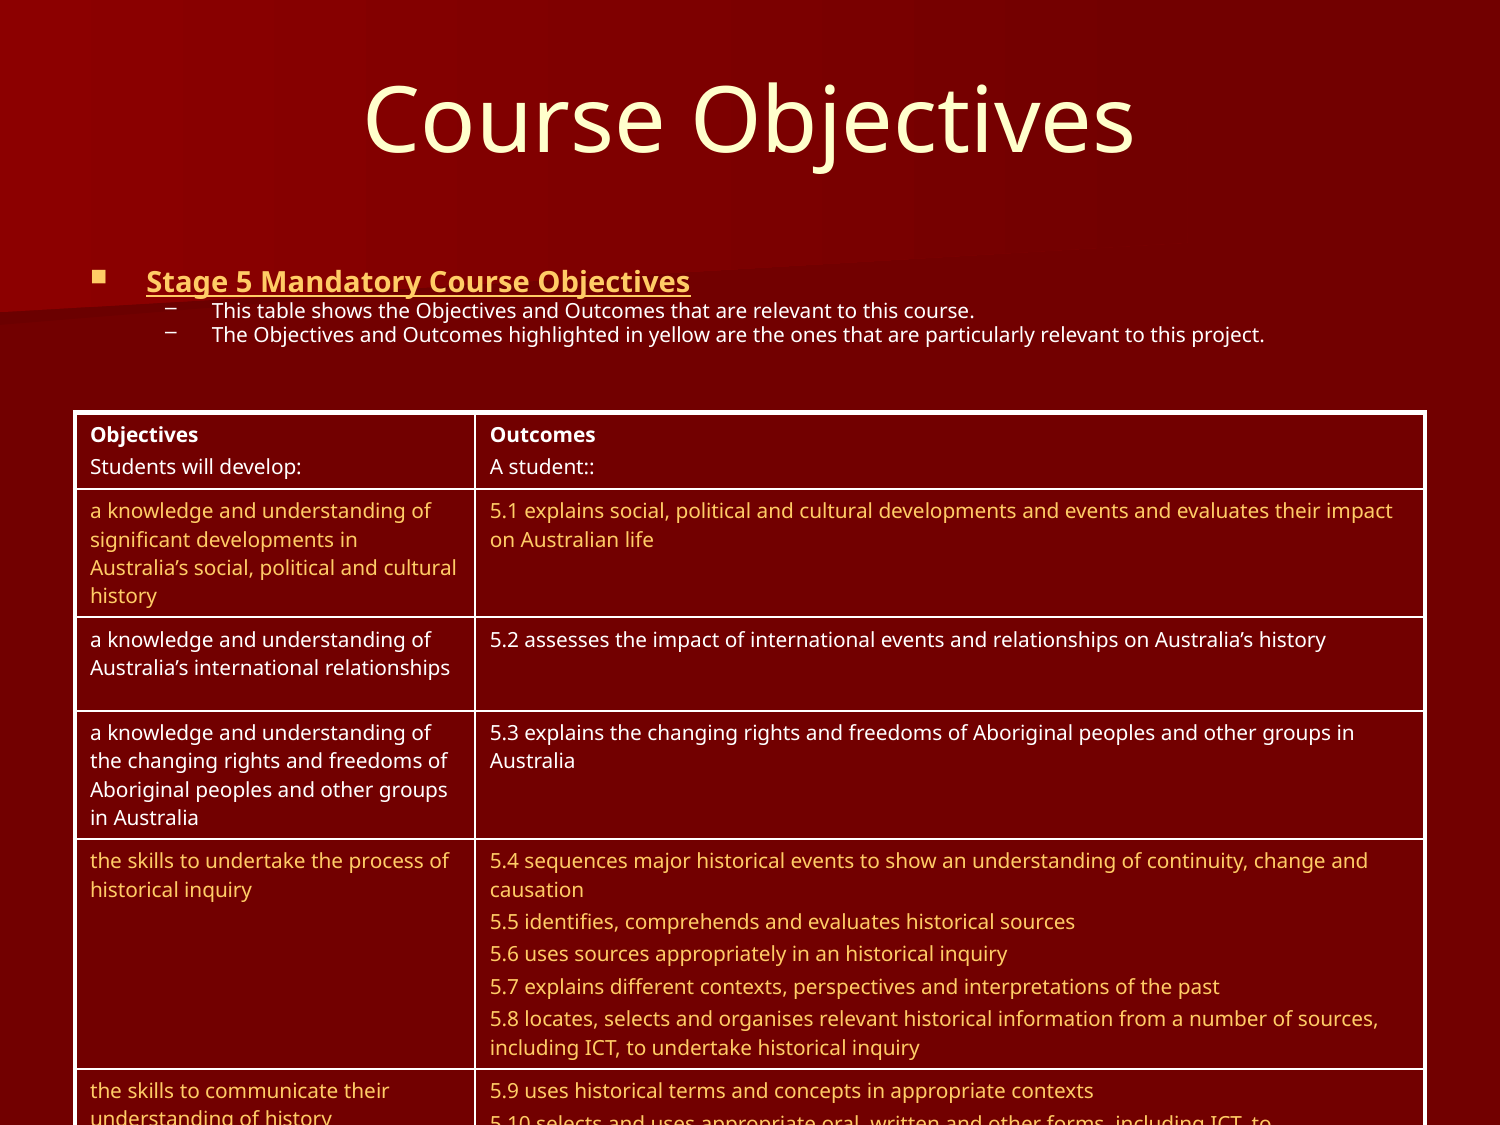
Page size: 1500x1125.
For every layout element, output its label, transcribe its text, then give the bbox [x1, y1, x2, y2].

table_cell the skills to undertake the process of historical inquiry [77, 840, 474, 1068]
table_cell a knowledge and understanding of Australia’s international relationships [77, 618, 474, 710]
table_header Outcomes A student:: [476, 415, 1423, 488]
list Stage 5 Mandatory Course Objectives This table shows the Objectives and Outcomes that are relevant to this course. The Objectives and Outcomes highlighted in yellow are the ones that are particularly relevant to this project. [74, 262, 1426, 387]
table_cell 5.2 assesses the impact of international events and relationships on Australia’s history [476, 618, 1423, 710]
table_cell a knowledge and understanding of significant developments in Australia’s social, political and cultural history [77, 490, 474, 616]
title Course Objectives [74, 44, 1426, 188]
table_cell 5.1 explains social, political and cultural developments and events and evaluates their impact on Australian life [476, 490, 1423, 616]
table_cell the skills to communicate their understanding of history [77, 1070, 474, 1125]
table_header Objectives Students will develop: [77, 415, 474, 488]
table_cell a knowledge and understanding of the changing rights and freedoms of Aboriginal peoples and other groups in Australia [77, 712, 474, 838]
table_cell 5.3 explains the changing rights and freedoms of Aboriginal peoples and other groups in Australia [476, 712, 1423, 838]
table_cell 5.9 uses historical terms and concepts in appropriate contexts 5.10 selects and uses appropriate oral, written and other forms, including ICT, to communicate effectively about the past for different audiences [476, 1070, 1423, 1125]
table_cell 5.4 sequences major historical events to show an understanding of continuity, change and causation 5.5 identifies, comprehends and evaluates historical sources 5.6 uses sources appropriately in an historical inquiry 5.7 explains different contexts, perspectives and interpretations of the past 5.8 locates, selects and organises relevant historical information from a number of sources, including ICT, to undertake historical inquiry [476, 840, 1423, 1068]
